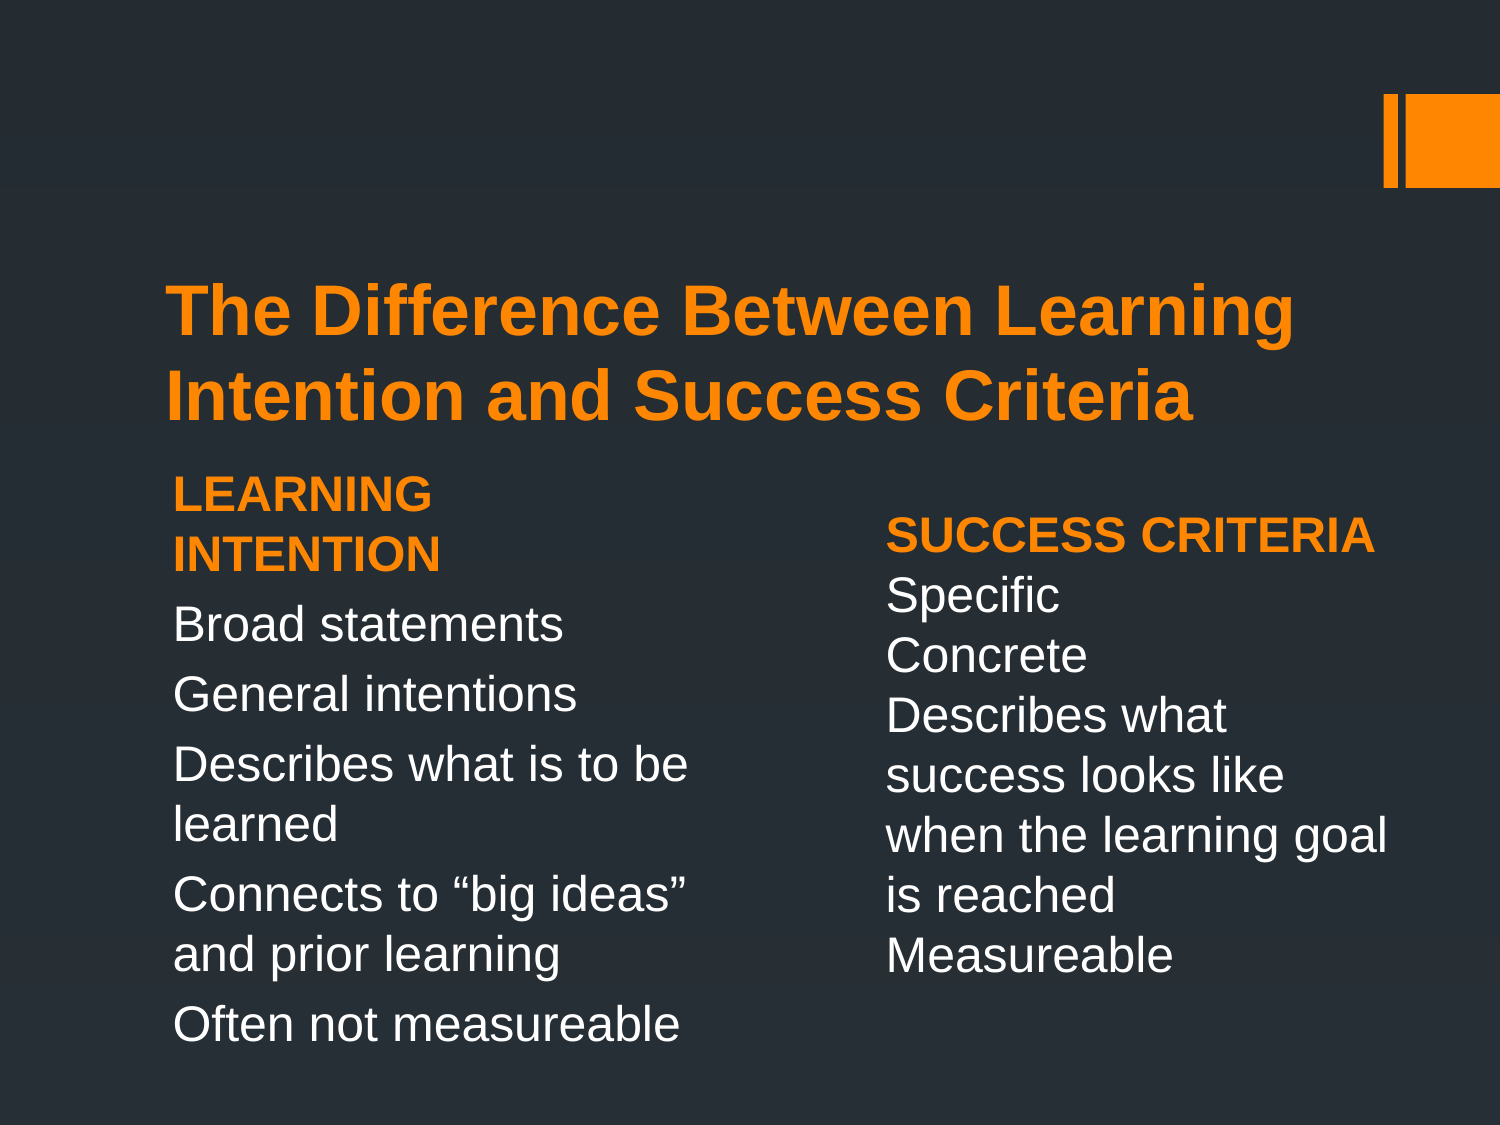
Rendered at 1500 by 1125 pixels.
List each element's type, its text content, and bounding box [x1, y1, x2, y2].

title The Difference Between Learning Intention and Success Criteria [150, 253, 1350, 443]
list LEARNING INTENTION Broad statements General intentions Describes what is to be learned Connects to “big ideas” and prior learning Often not measureable [150, 454, 711, 1125]
text_box SUCCESS CRITERIA Specific Concrete Describes what success looks like when the learning goal is reached Measureable [870, 495, 1404, 990]
